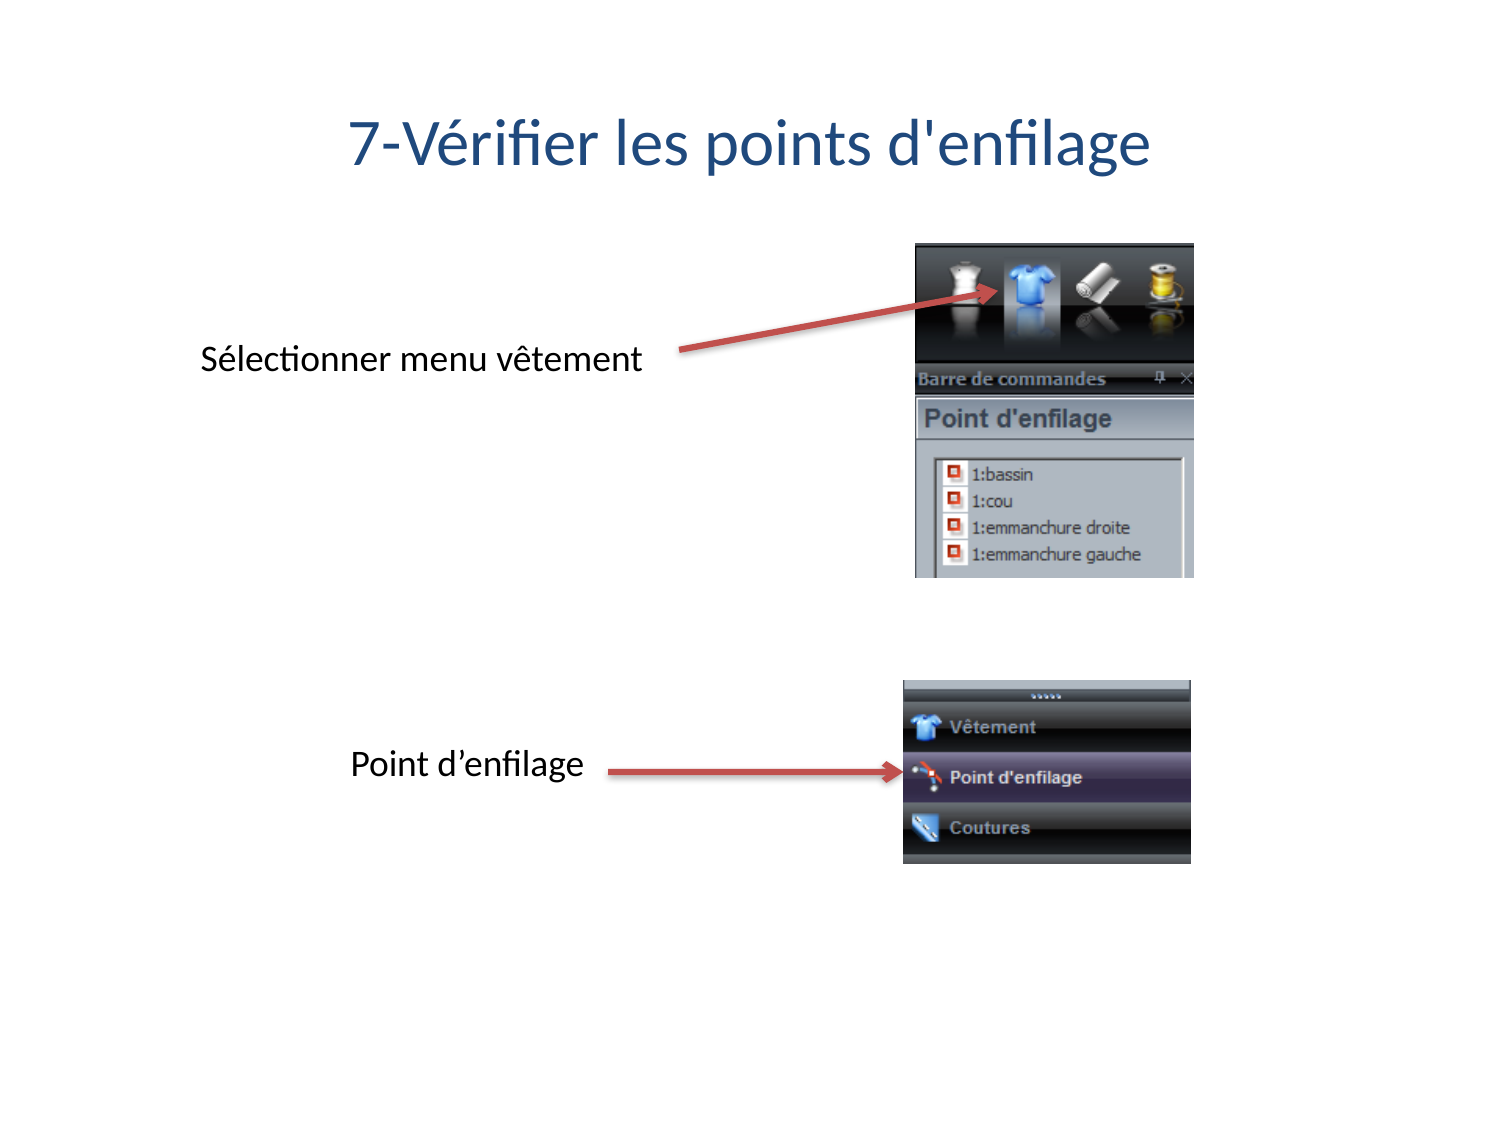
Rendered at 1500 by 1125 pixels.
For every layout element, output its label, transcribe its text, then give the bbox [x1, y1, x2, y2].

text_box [678, 290, 999, 351]
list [915, 243, 1194, 579]
title 7-Vérifier les points d'enfilage [75, 45, 1425, 233]
text_box Sélectionner menu vêtement Point d’enfilage [185, 326, 659, 791]
picture [903, 680, 1192, 864]
